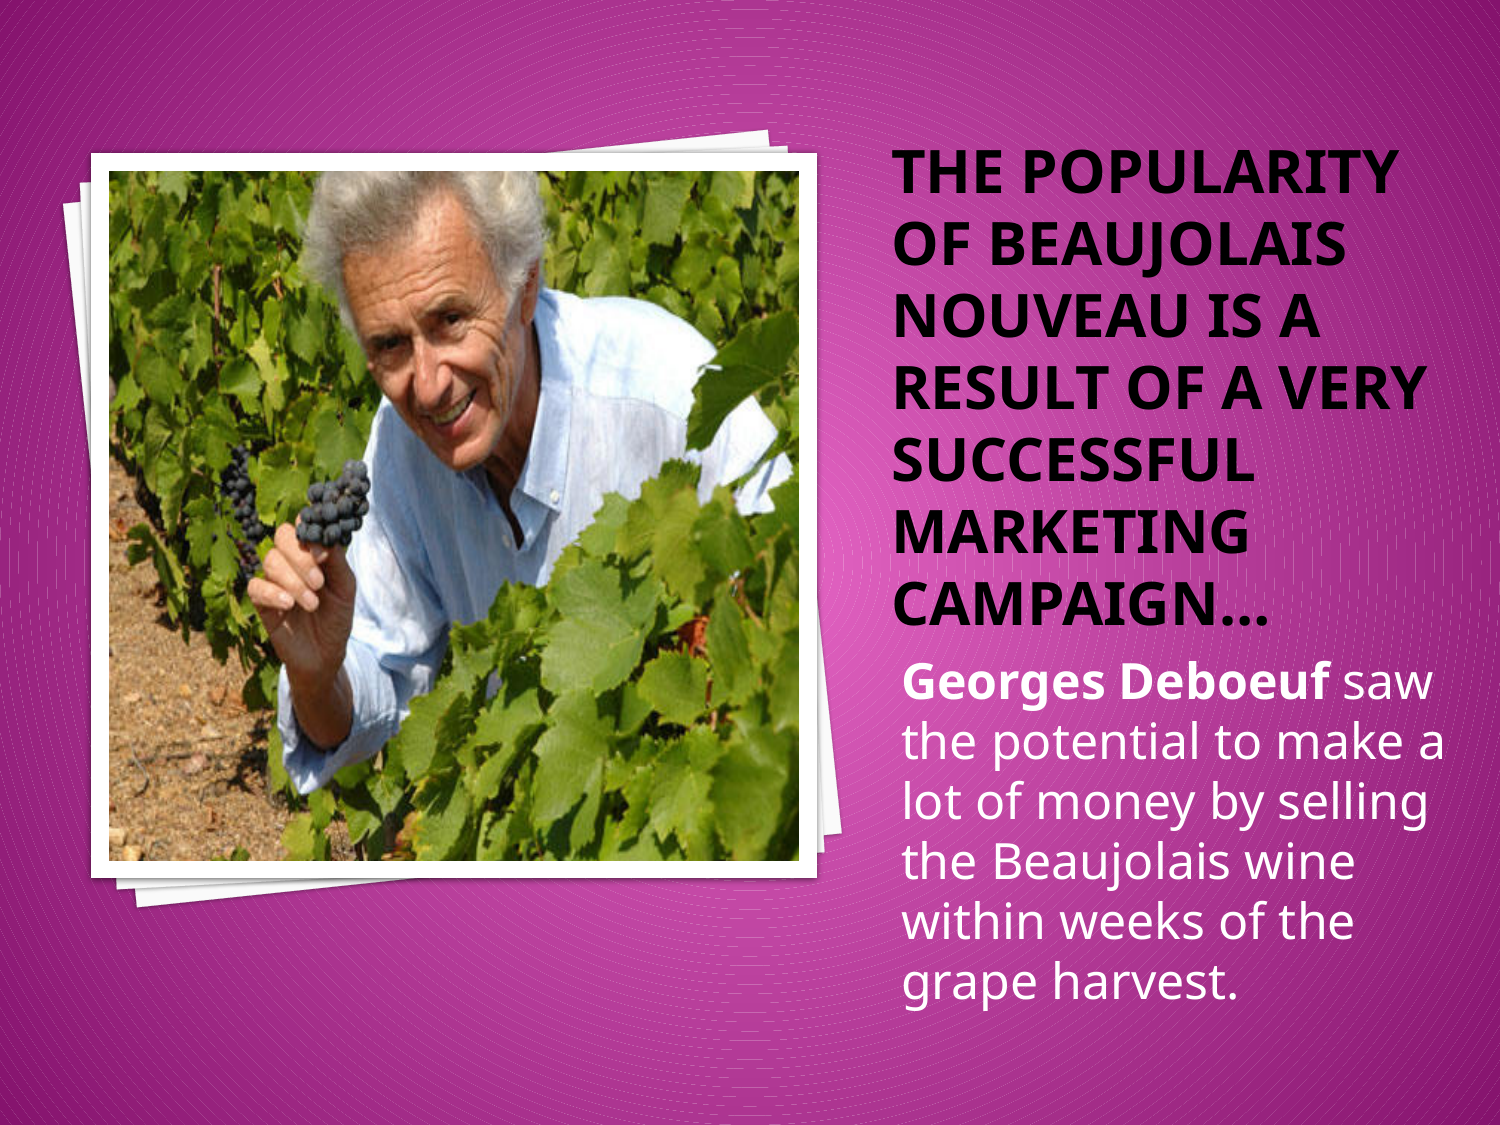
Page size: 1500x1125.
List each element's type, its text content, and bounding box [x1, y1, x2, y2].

title The popularity of Beaujolais nouveau is a result of a very successful marketing campaign… [884, 75, 1447, 638]
list Georges Deboeuf saw the potential to make a lot of money by selling the Beaujolais wine within weeks of the grape harvest. [887, 650, 1450, 1040]
picture [108, 170, 800, 862]
